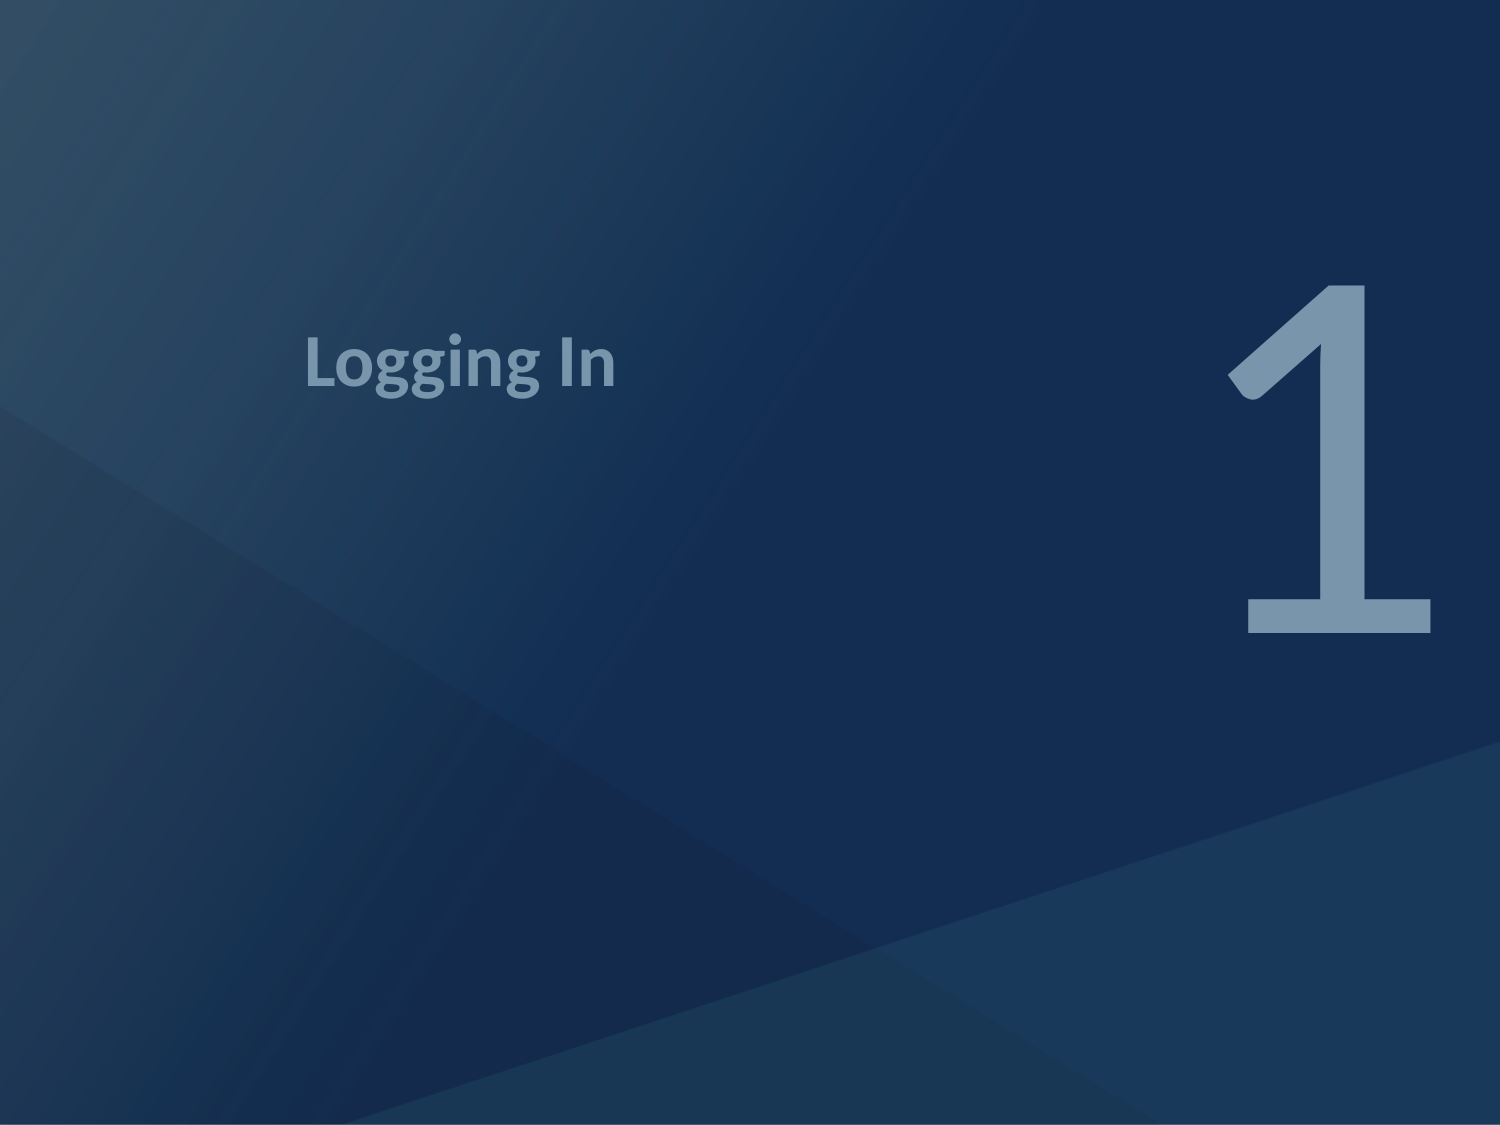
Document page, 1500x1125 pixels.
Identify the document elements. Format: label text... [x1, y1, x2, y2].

list 1 [883, 159, 1471, 750]
title Logging In [289, 304, 883, 709]
picture [0, 0, 1500, 1125]
